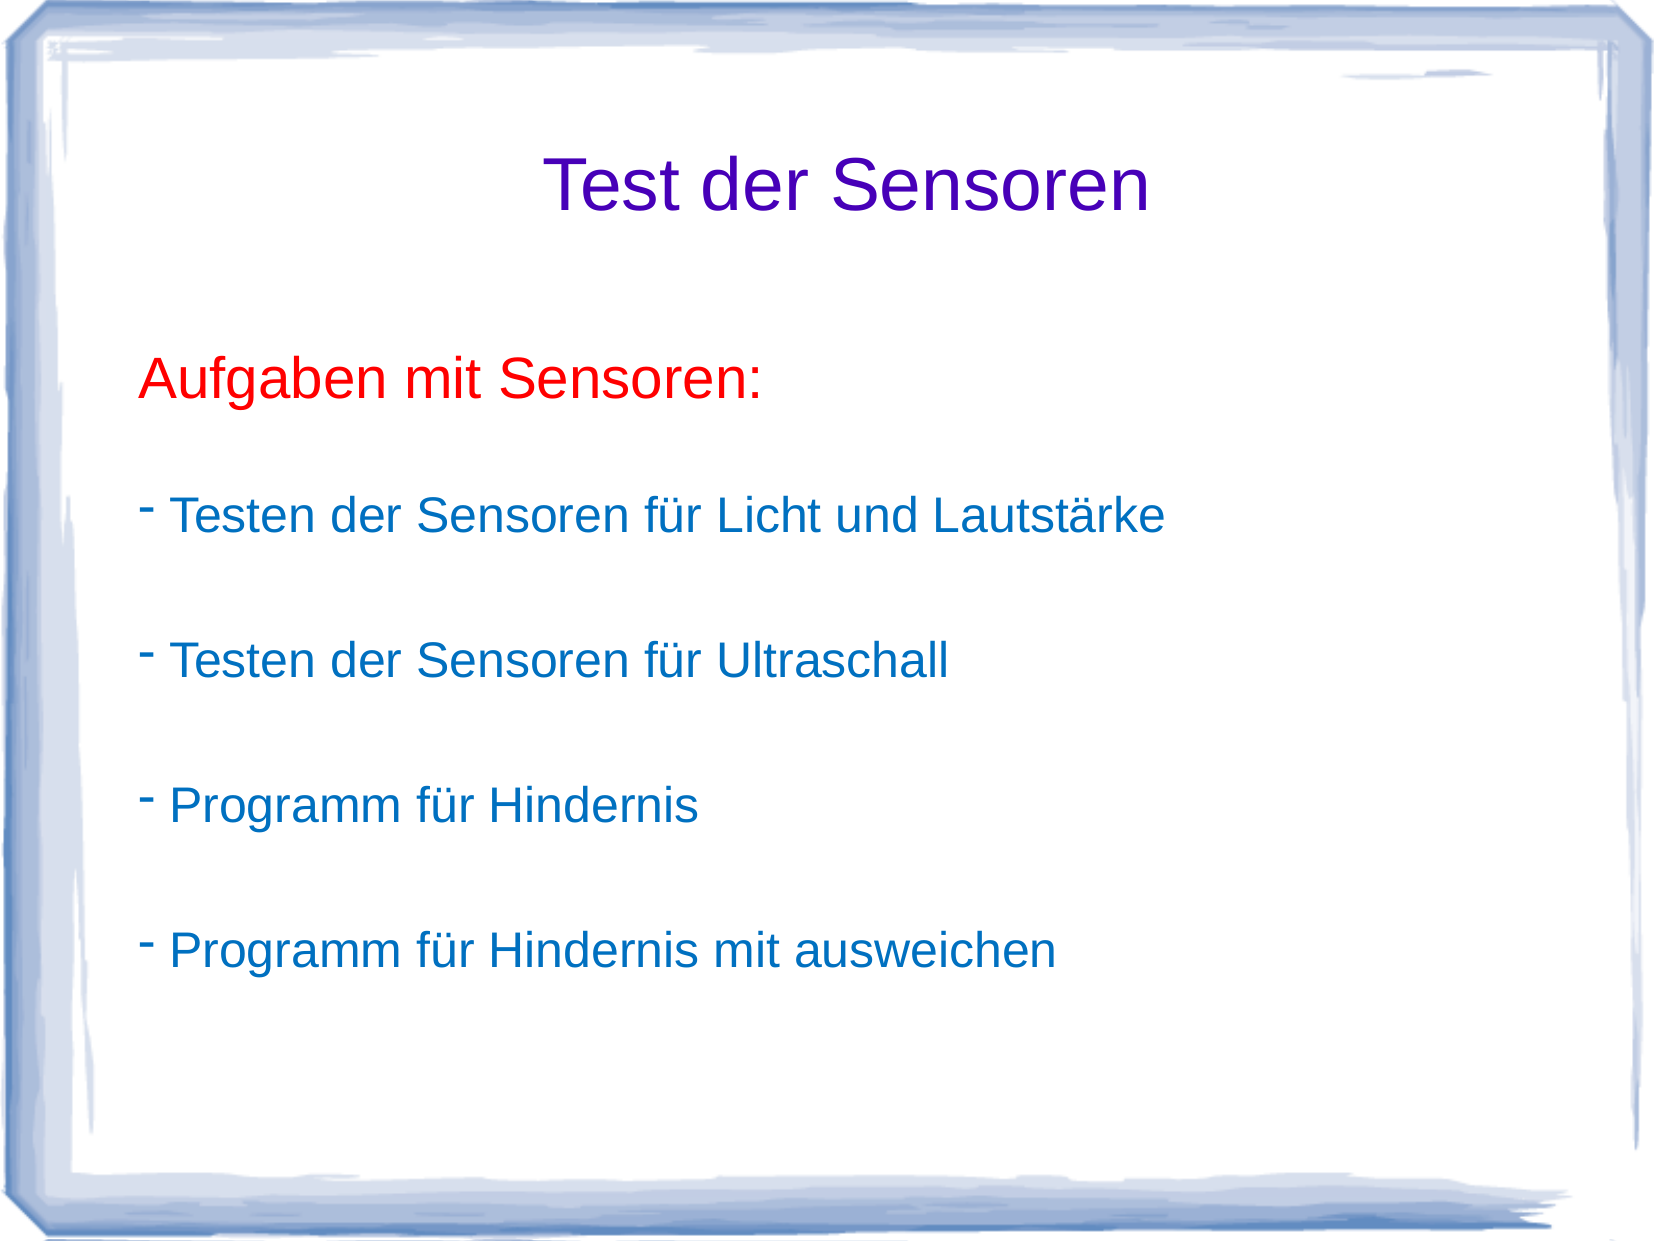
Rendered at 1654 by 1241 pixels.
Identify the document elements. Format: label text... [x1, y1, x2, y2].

picture [0, 0, 1654, 1241]
text_box Test der Sensoren Aufgaben mit Sensoren: Testen der Sensoren für Licht und Lautstärke Testen der Sensoren für Ultraschall Programm für Hindernis Programm für Hindernis mit ausweichen [123, 127, 1571, 947]
